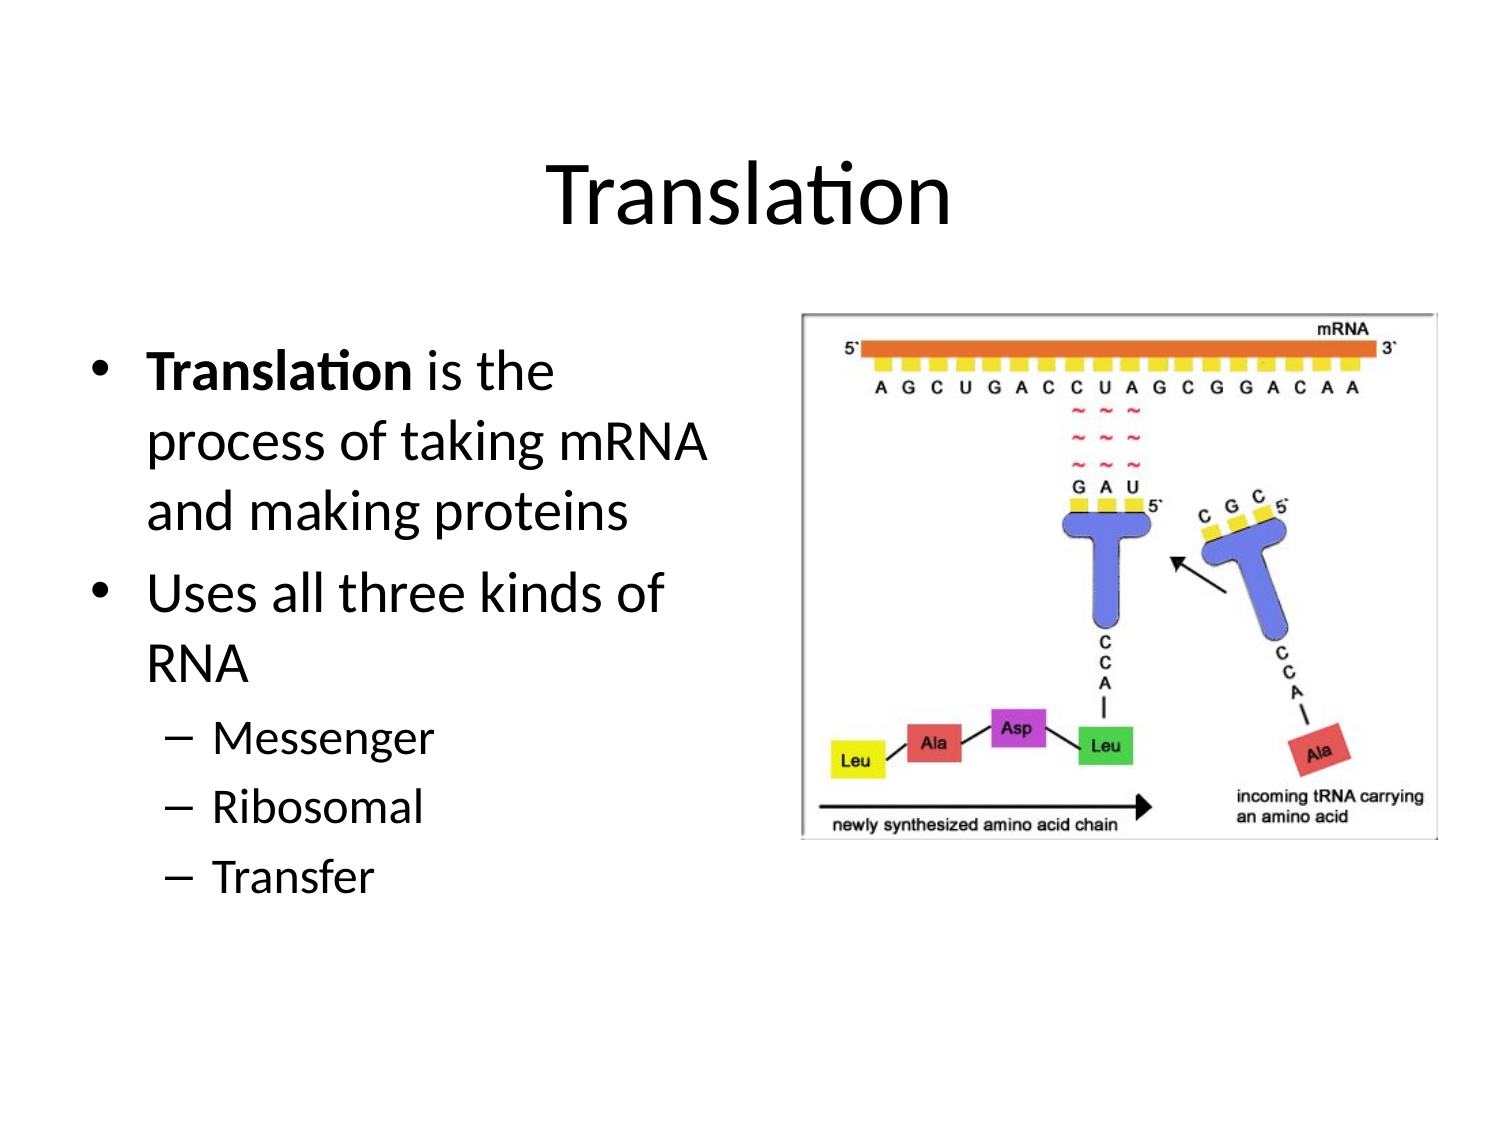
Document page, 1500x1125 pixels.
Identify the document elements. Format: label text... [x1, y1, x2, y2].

list Translation is the process of taking mRNA and making proteins Uses all three kinds of RNA Messenger Ribosomal Transfer [75, 324, 738, 963]
title Translation [75, 75, 1425, 300]
picture [799, 312, 1438, 841]
